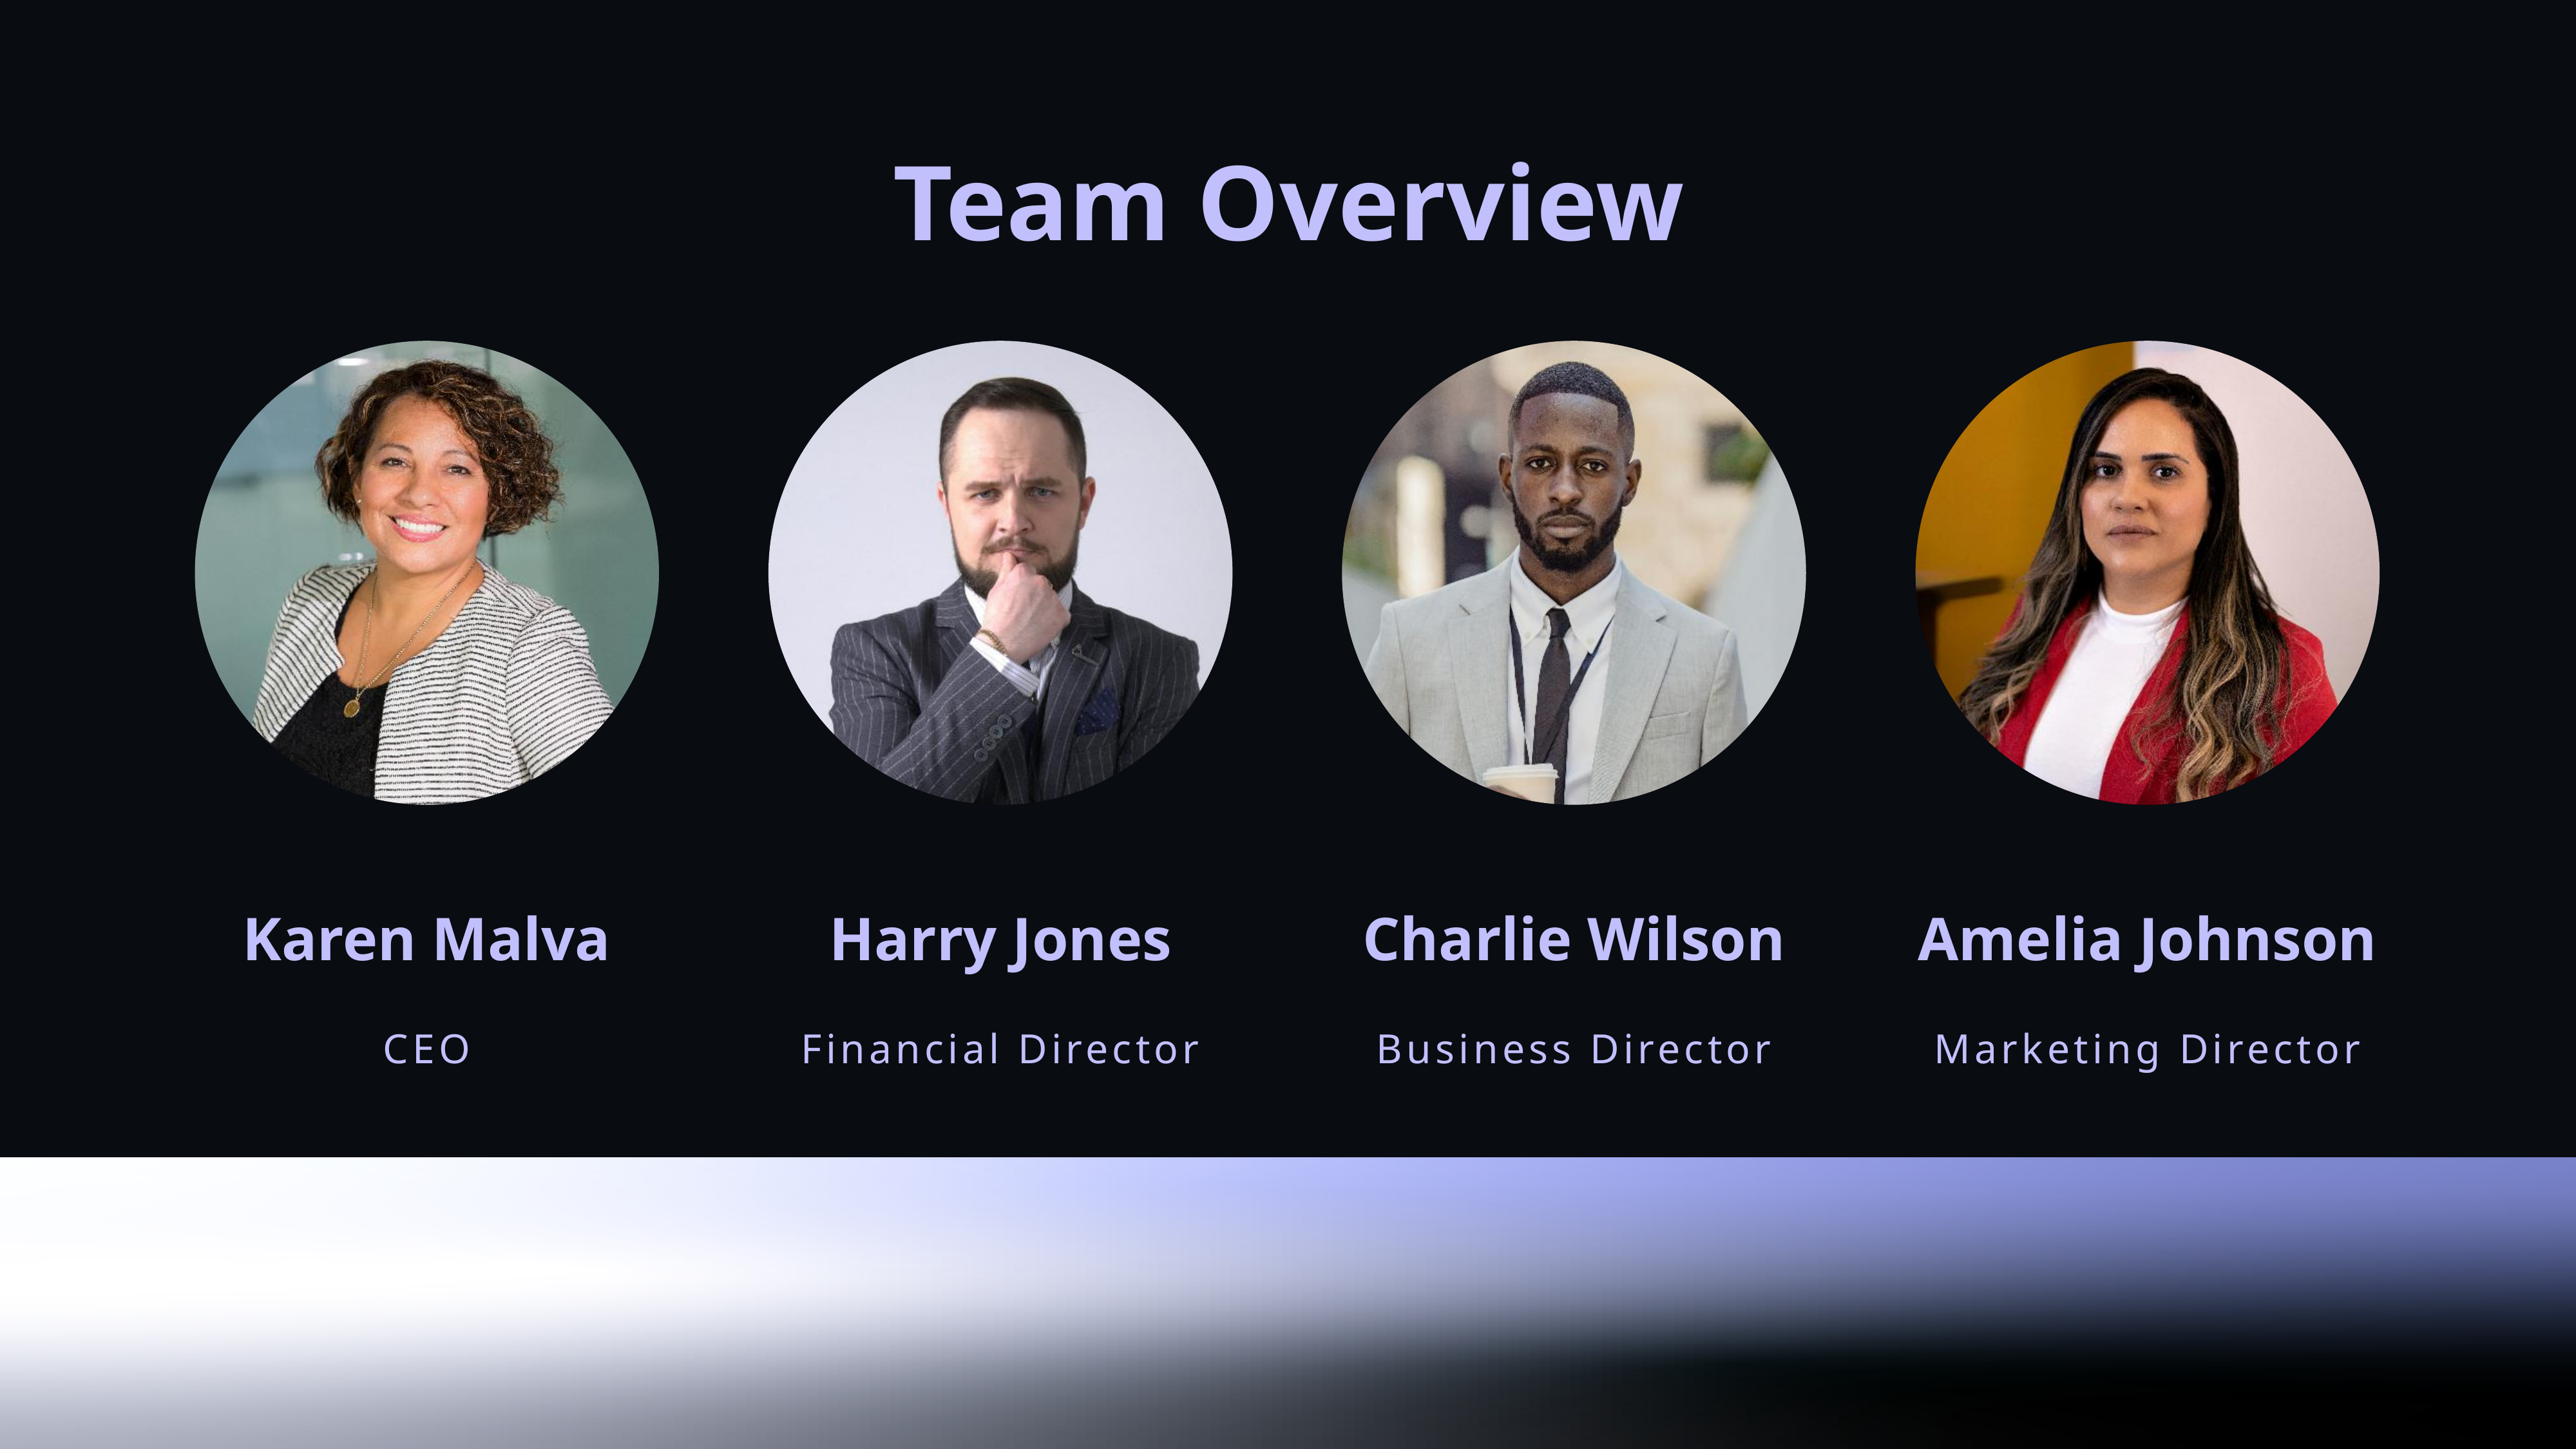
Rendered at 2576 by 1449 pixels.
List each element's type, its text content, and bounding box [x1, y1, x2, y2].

text_box Harry Jones [734, 889, 1134, 977]
picture [0, 0, 2576, 1449]
text_box Financial Director [734, 999, 1134, 1076]
text_box Karen Malva [160, 889, 694, 977]
text_box Team Overview [1441, 120, 2414, 266]
text_box Team Overview [164, 120, 1134, 266]
text_box CEO [160, 999, 694, 1076]
picture [195, 341, 660, 805]
picture [1915, 341, 2380, 805]
text_box Business Director [1441, 999, 1840, 1076]
text_box Marketing Director [1881, 999, 2414, 1076]
text_box Charlie Wilson [1441, 889, 1840, 977]
text_box Amelia Johnson [1881, 889, 2414, 977]
